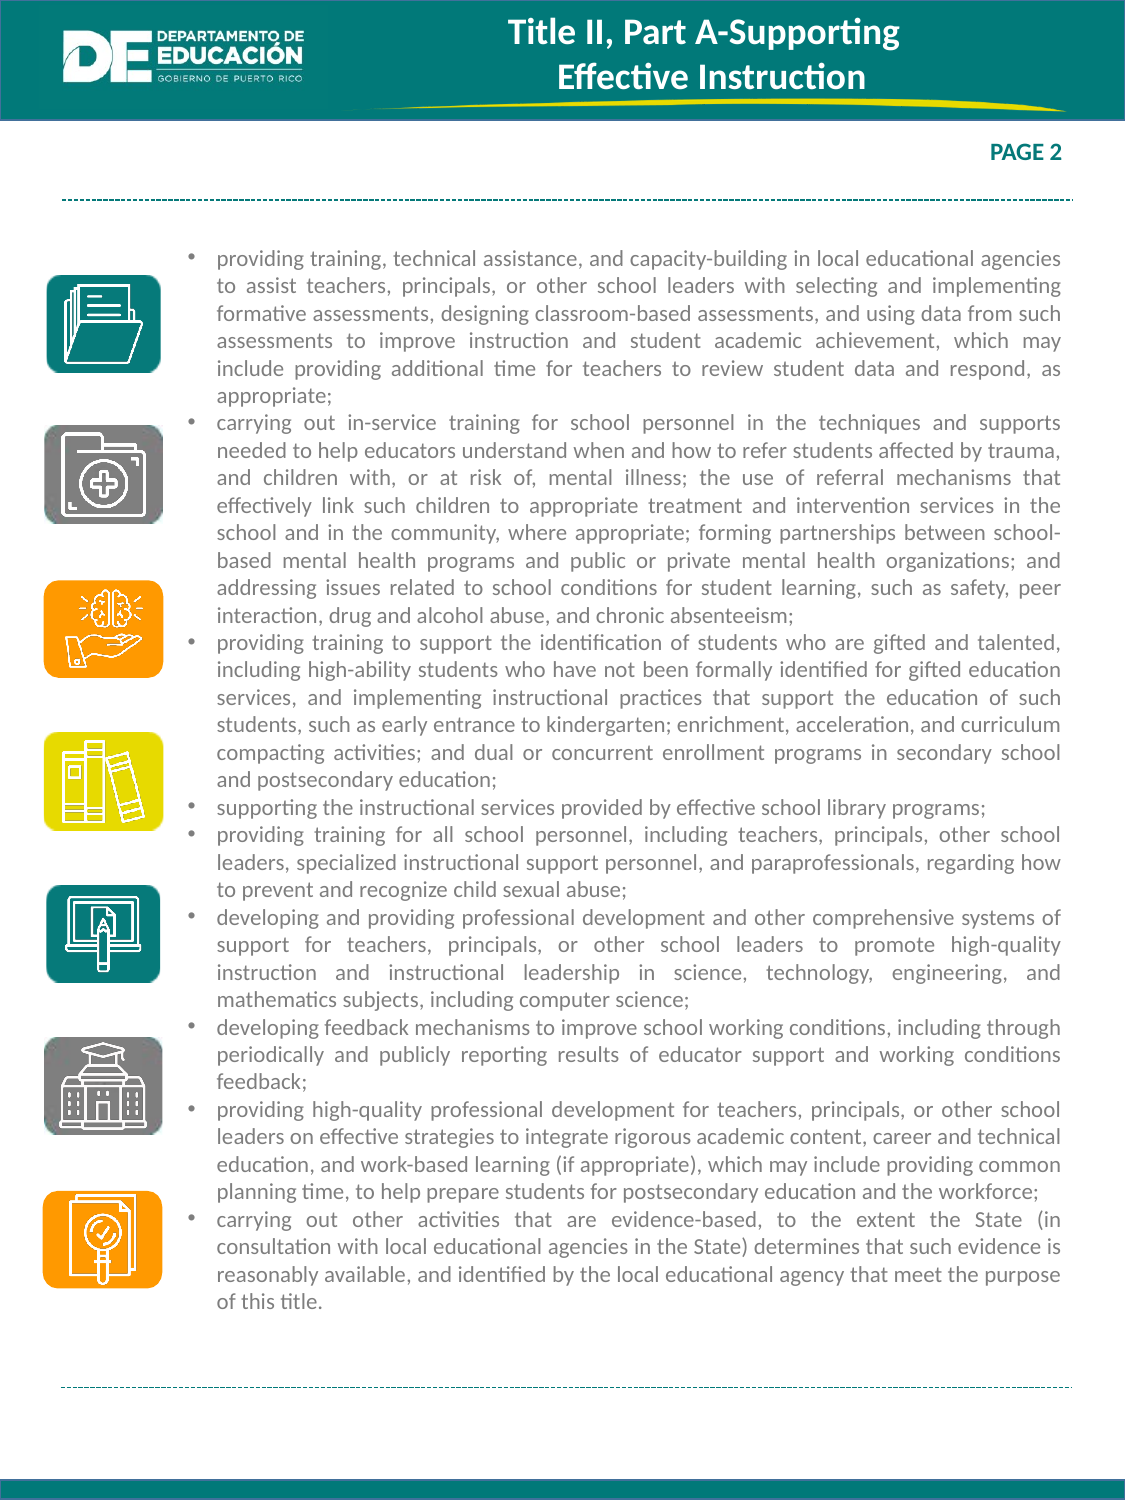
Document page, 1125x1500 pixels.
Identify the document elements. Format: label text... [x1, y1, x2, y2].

text_box [44, 425, 163, 524]
text_box [0, 1480, 1125, 1500]
picture [61, 432, 147, 518]
text_box [46, 885, 161, 983]
text_box [43, 580, 164, 678]
text_box [312, 81, 1125, 117]
picture [57, 1194, 148, 1285]
text_box [42, 1190, 163, 1288]
text_box [43, 732, 164, 831]
picture [59, 1042, 148, 1131]
picture [64, 589, 144, 669]
text_box [46, 275, 161, 373]
text_box [44, 1037, 163, 1136]
picture [63, 284, 144, 364]
picture [62, 740, 145, 823]
picture [62, 893, 145, 975]
text_box Title II, Part A-Supporting Effective Instruction [505, 4, 905, 81]
text_box [38, 5, 329, 109]
text_box PAGE 2 providing training, technical assistance, and capacity-building in local educational agencies to assist teachers, principals, or other school leaders with selecting and implementing formative assessments, designing classroom-based assessments, and using data from such assessments to improve instruction and student academic achievement, which may include providing additional time for teachers to review student data and respond, as appropriate; carrying out in-service training for school personnel in the techniques and supports needed to help educators understand when and how to refer students affected by trauma, and children with, or at risk of, mental illness; the use of referral mechanisms that effectively link such children to appropriate treatment and intervention services in the school and in the community, where appropriate; forming partnerships between school-based mental health programs and public or private mental health organizations; and addressing issues related to school conditions for student learning, such as safety, peer interaction, drug and alcohol abuse, and chronic absenteeism; providing training to support the identification of students who are gifted and talented, including high-ability students who have not been formally identified for gifted education services, and implementing instructional practices that support the education of such students, such as early entrance to kindergarten; enrichment, acceleration, and curriculum compacting activities; and dual or concurrent enrollment programs in secondary school and postsecondary education; supporting the instructional services provided by effective school library programs; providing training for all school personnel, including teachers, principals, other school leaders, specialized instructional support personnel, and paraprofessionals, regarding how to prevent and recognize child sexual abuse; developing and providing professional development and other comprehensive systems of support for teachers, principals, or other school leaders to promote high-quality instruction and instructional leadership in science, technology, engineering, and mathematics subjects, including computer science; developing feedback mechanisms to improve school working conditions, including through periodically and publicly reporting results of educator support and working conditions feedback; providing high-quality professional development for teachers, principals, or other school leaders on effective strategies to integrate rigorous academic content, career and technical education, and work-based learning (if appropriate), which may include providing common planning time, to help prepare students for postsecondary education and the workforce; carrying out other activities that are evidence-based, to the extent the State (in consultation with local educational agencies in the State) determines that such evidence is reasonably available, and identified by the local educational agency that meet the purpose of this title. [74, 125, 1063, 1315]
